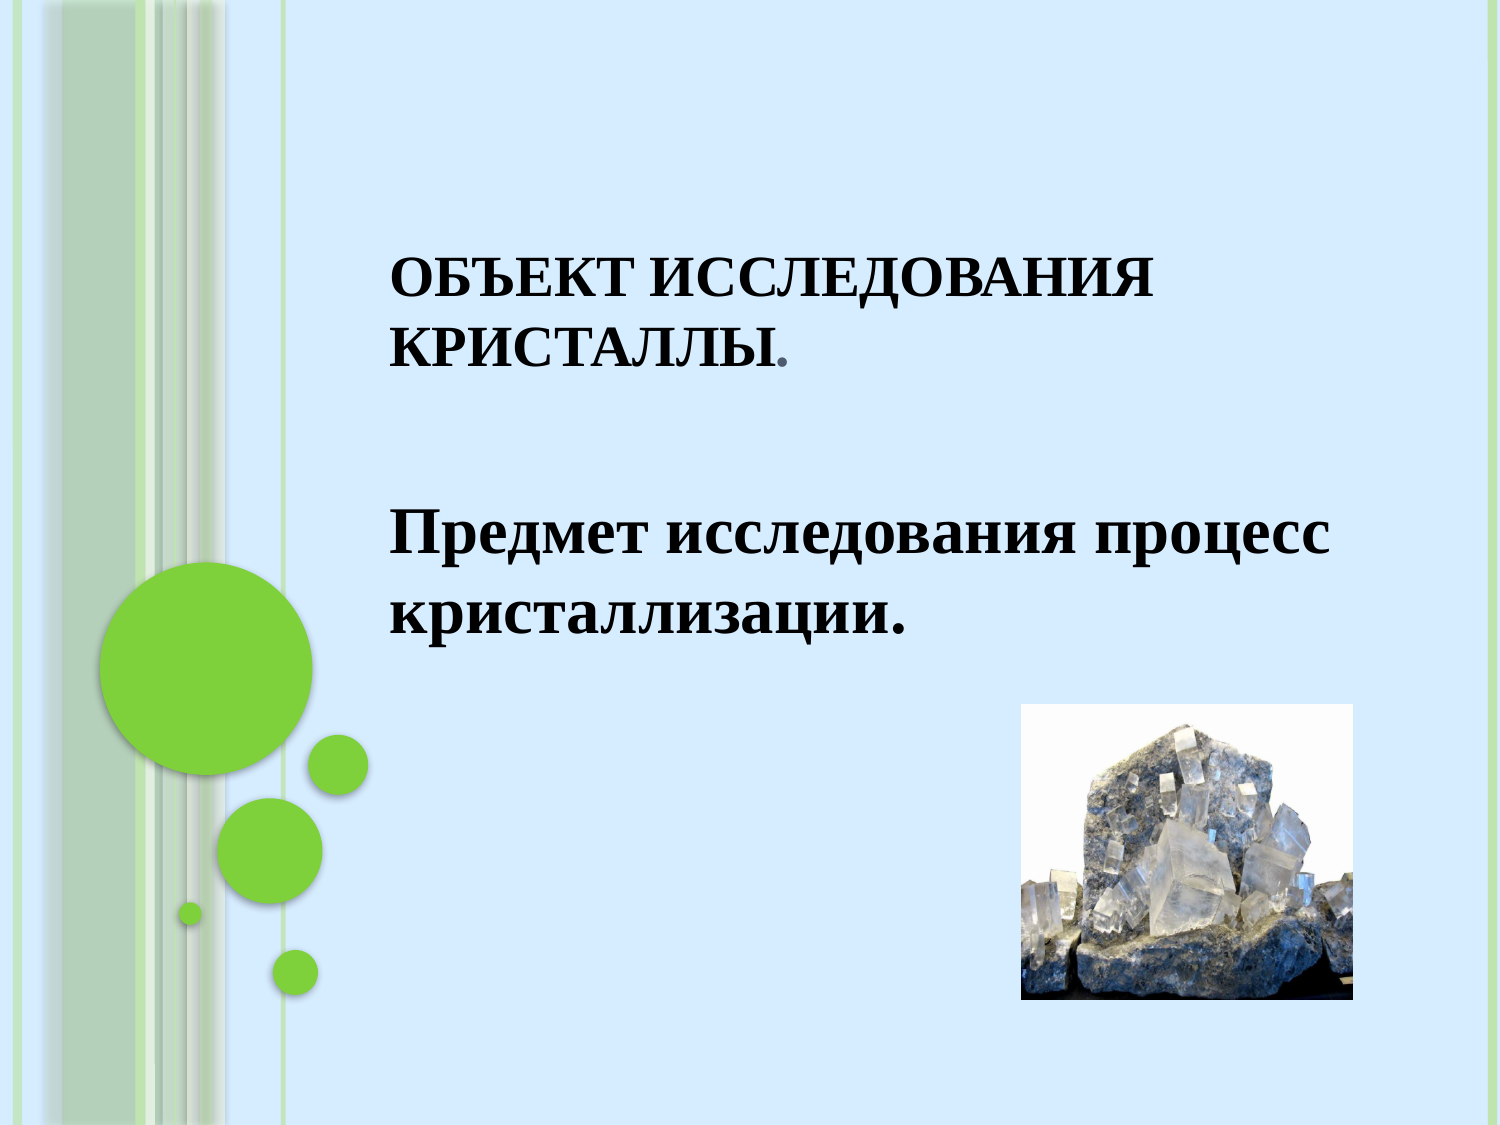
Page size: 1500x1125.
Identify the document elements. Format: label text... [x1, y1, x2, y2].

title Объект исследования кристаллы. [375, 208, 1388, 386]
list Предмет исследования процесс кристаллизации. [375, 479, 1388, 646]
picture [1021, 703, 1353, 1001]
